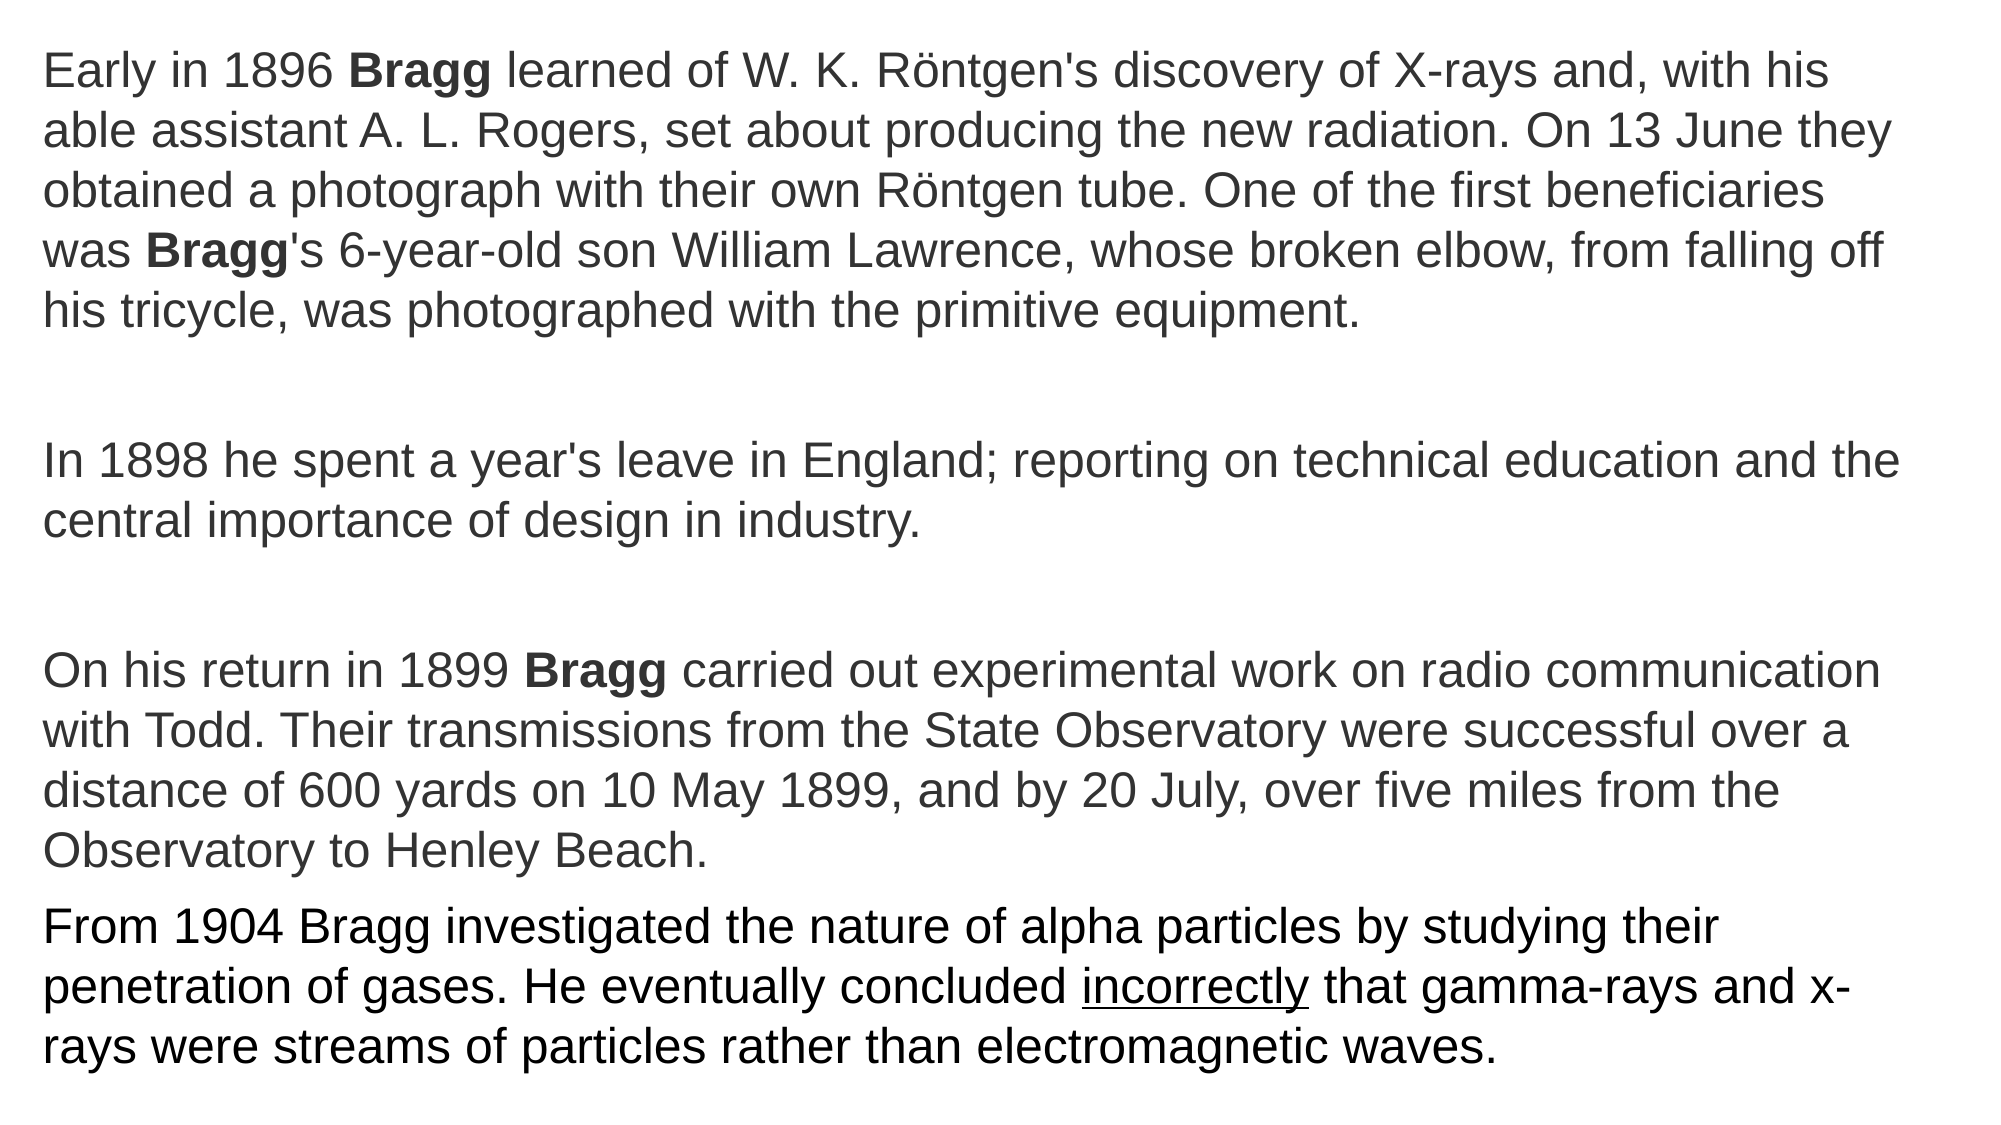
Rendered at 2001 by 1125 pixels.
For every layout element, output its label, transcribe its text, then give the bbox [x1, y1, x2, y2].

text_box Early in 1896 Bragg learned of W. K. Röntgen's discovery of X-rays and, with his able assistant A. L. Rogers, set about producing the new radiation. On 13 June they obtained a photograph with their own Röntgen tube. One of the first beneficiaries was Bragg's 6-year-old son William Lawrence, whose broken elbow, from falling off his tricycle, was photographed with the primitive equipment. In 1898 he spent a year's leave in England; reporting on technical education and the central importance of design in industry. On his return in 1899 Bragg carried out experimental work on radio communication with Todd. Their transmissions from the State Observatory were successful over a distance of 600 yards on 10 May 1899, and by 20 July, over five miles from the Observatory to Henley Beach. From 1904 Bragg investigated the nature of alpha particles by studying their penetration of gases. He eventually concluded incorrectly that gamma-rays and x-rays were streams of particles rather than electromagnetic waves. [27, 29, 1948, 1125]
